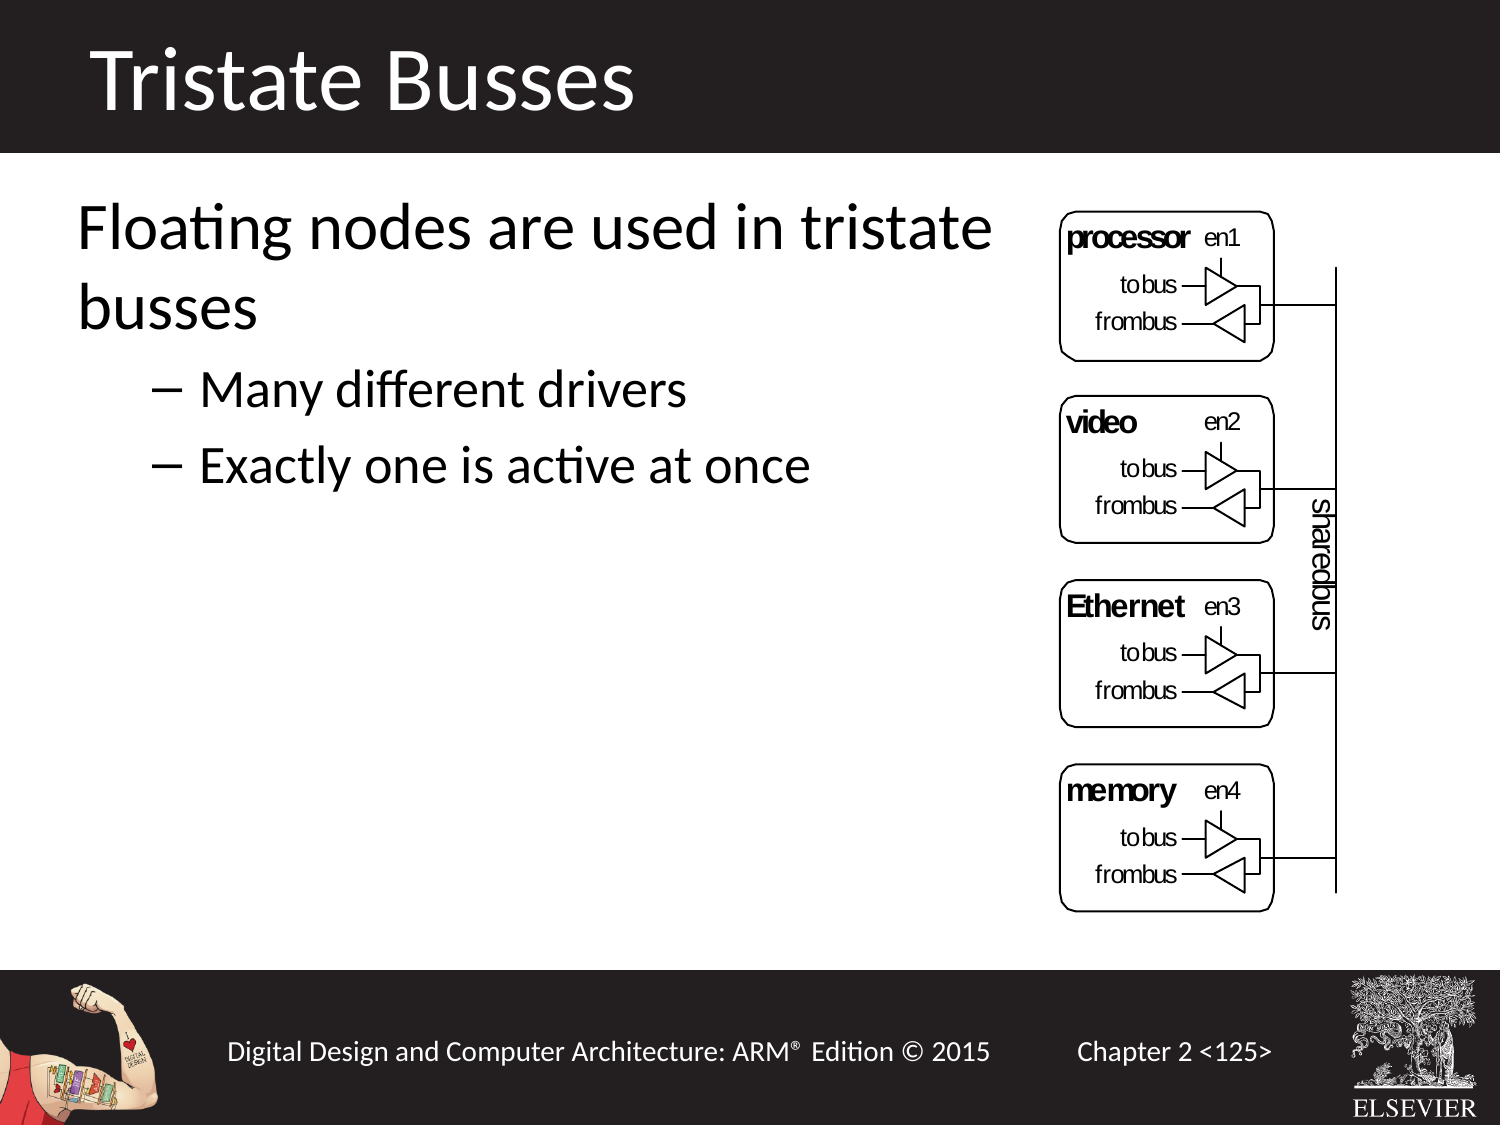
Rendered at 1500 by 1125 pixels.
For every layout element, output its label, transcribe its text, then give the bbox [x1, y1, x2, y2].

picture [1350, 974, 1477, 1117]
text_box Tristate Busses [75, 11, 1375, 136]
list Floating nodes are used in tristate busses Many different drivers Exactly one is active at once [62, 174, 1125, 988]
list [1016, 199, 1388, 926]
picture [0, 979, 163, 1125]
